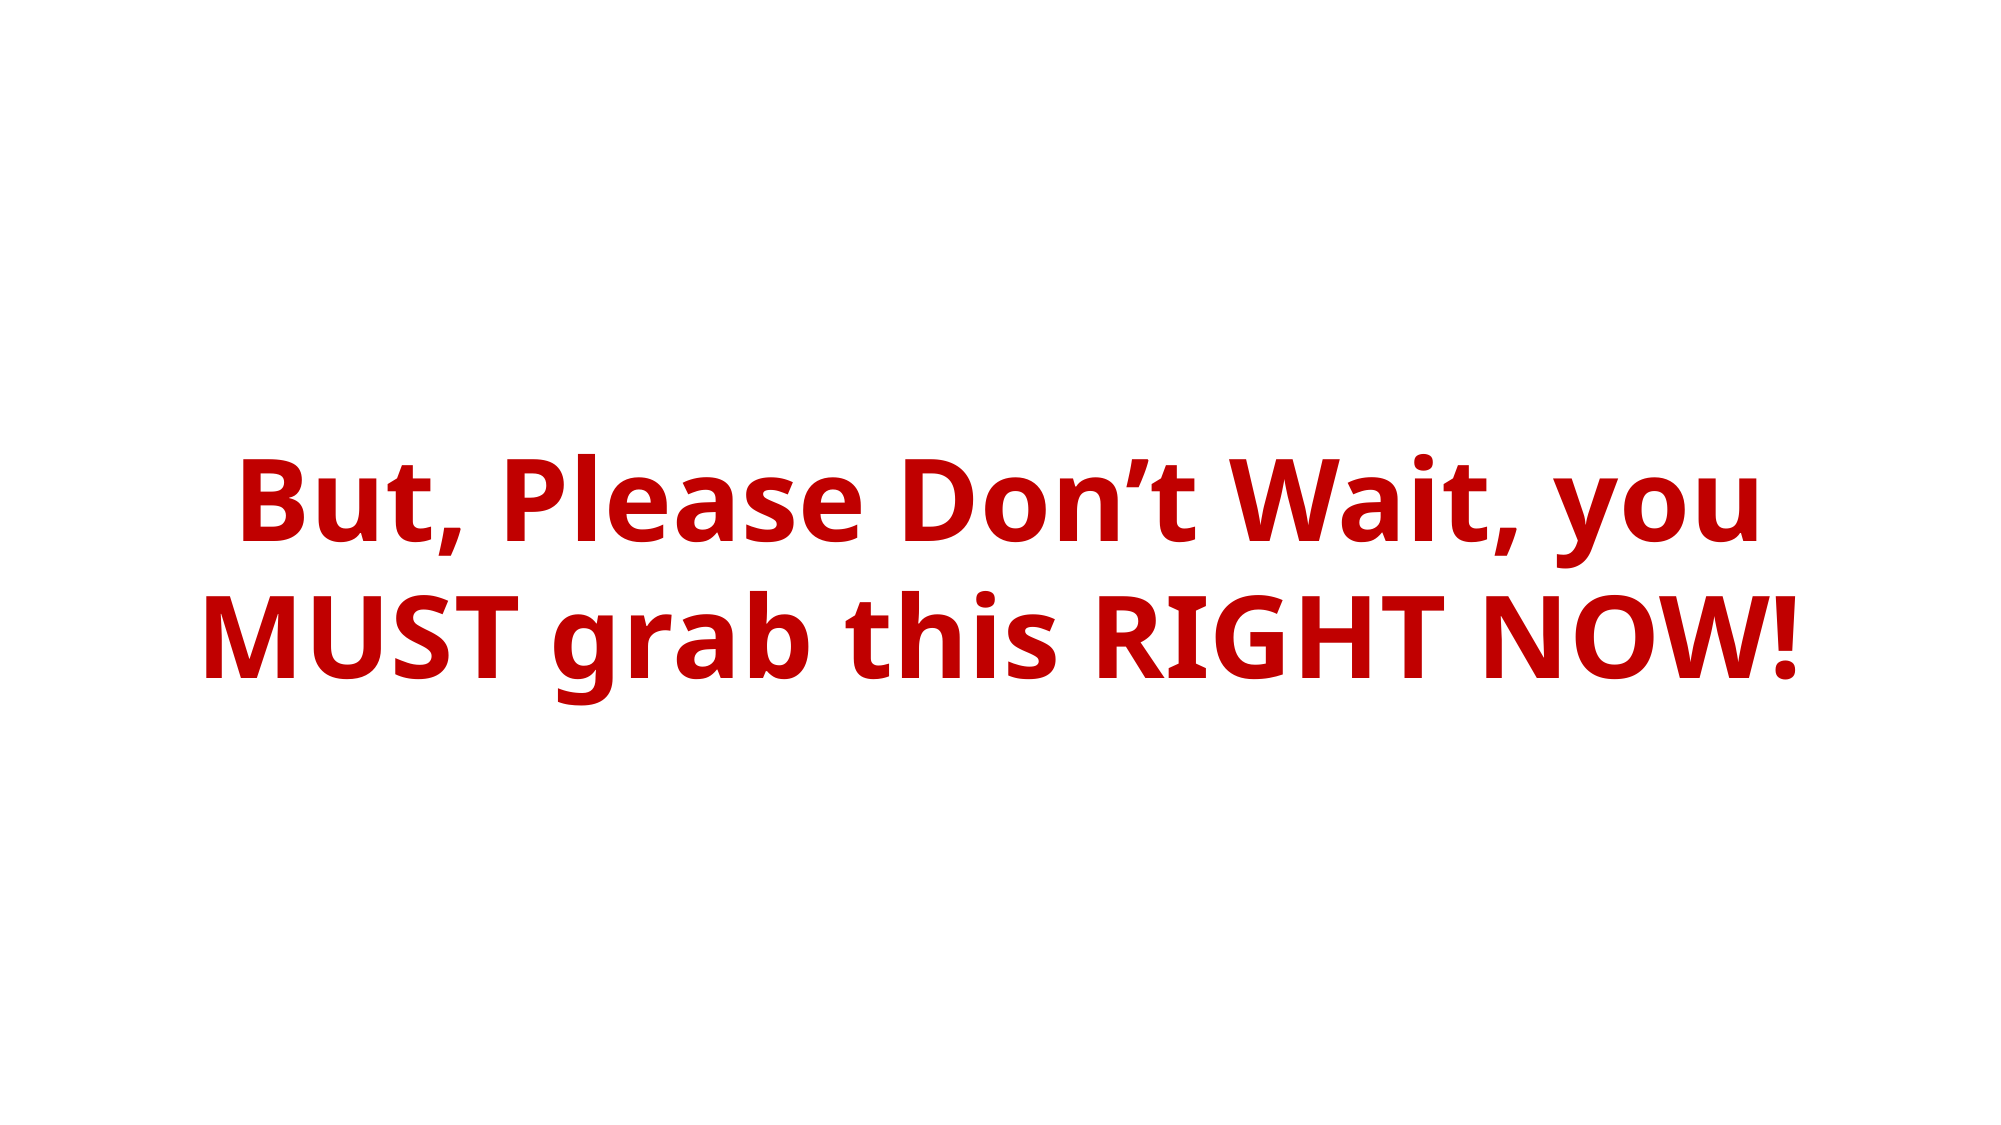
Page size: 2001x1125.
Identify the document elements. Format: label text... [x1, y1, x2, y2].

text_box But, Please Don’t Wait, you MUST grab this RIGHT NOW! [81, 419, 1919, 710]
